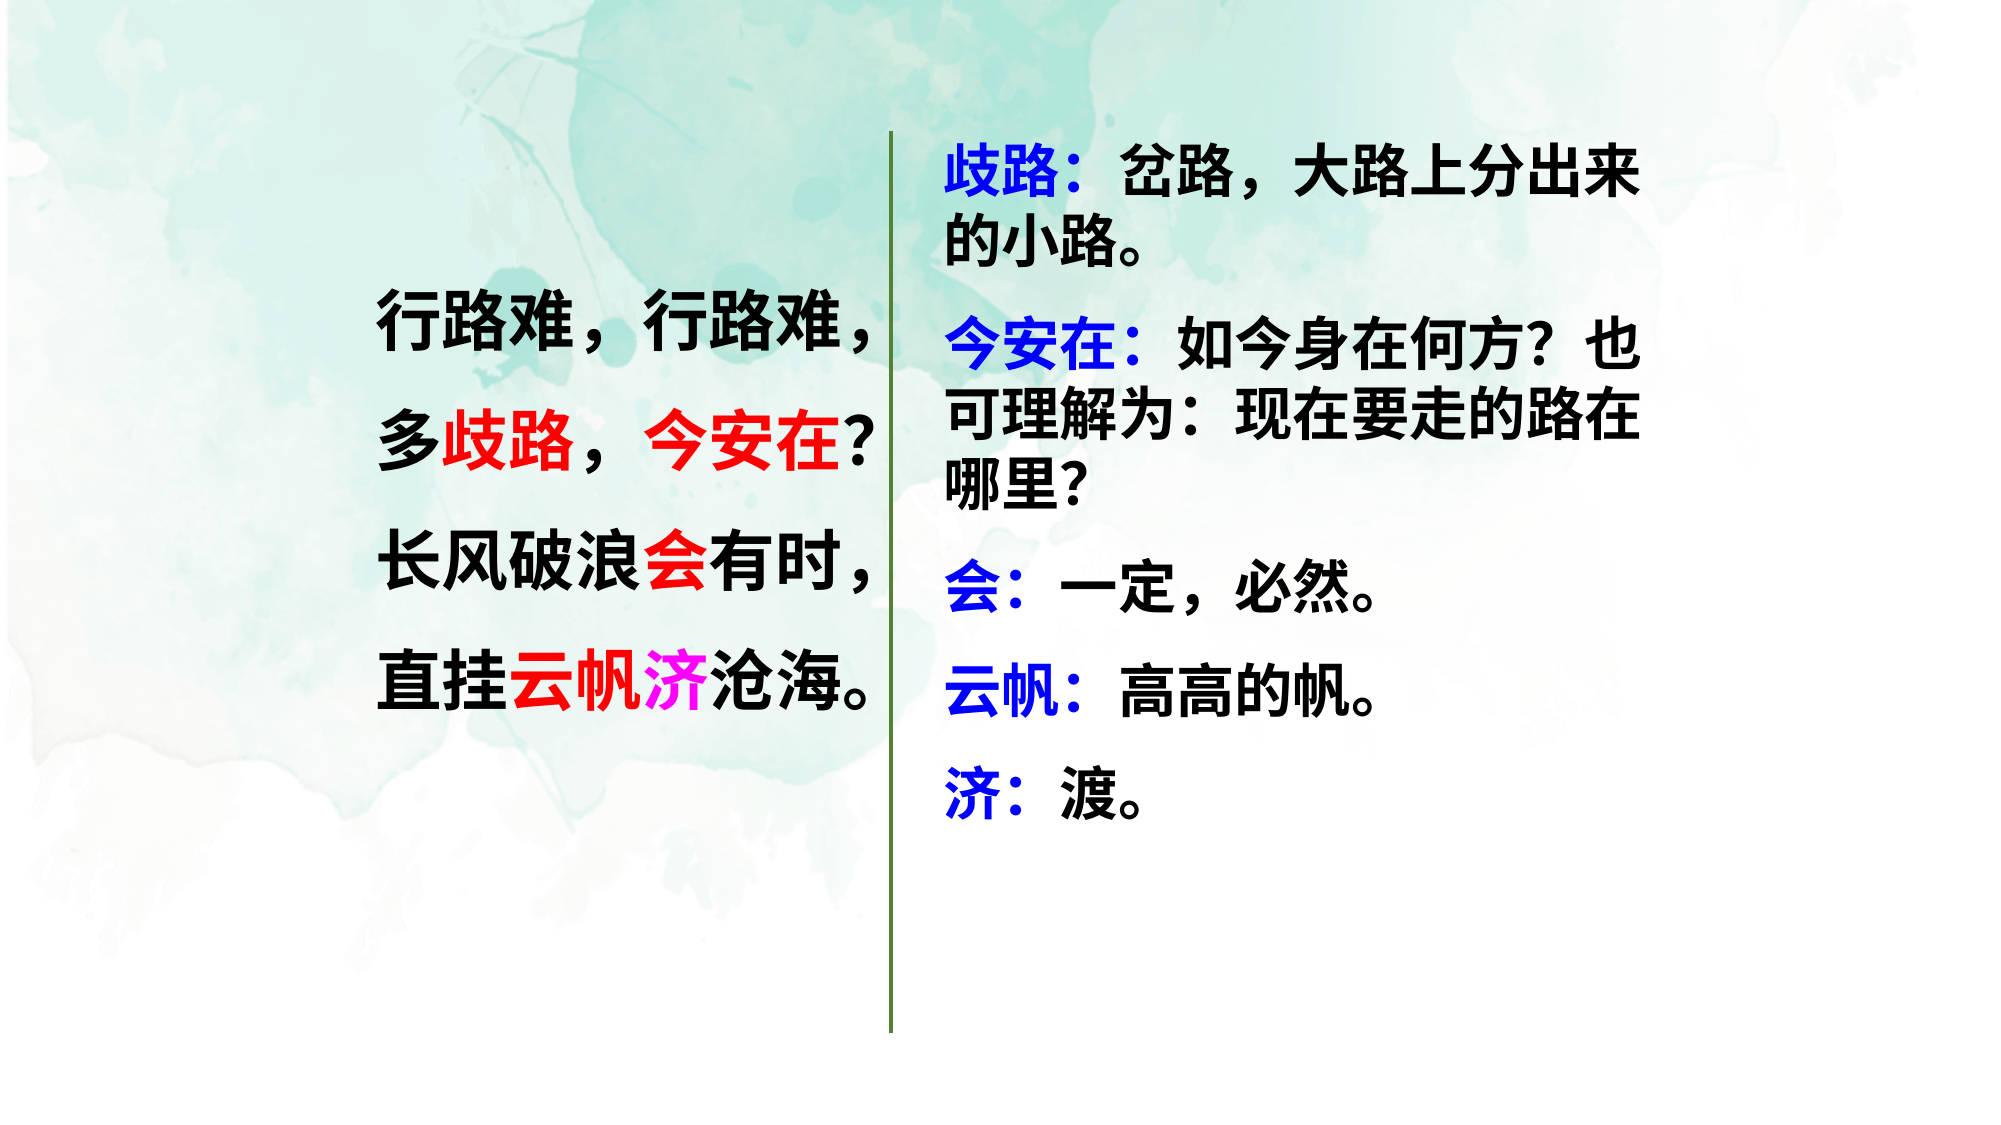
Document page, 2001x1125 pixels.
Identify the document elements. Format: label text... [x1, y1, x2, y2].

text_box 行路难，行路难， 多歧路，今安在？ 长风破浪会有时， 直挂云帆济沧海。 [335, 228, 883, 729]
picture [0, 0, 2000, 1125]
text_box 歧路：岔路，大路上分出来的小路。 今安在：如今身在何方？也可理解为：现在要走的路在哪里？ 会：一定，必然。 云帆：高高的帆。 济：渡。 [923, 123, 1681, 837]
